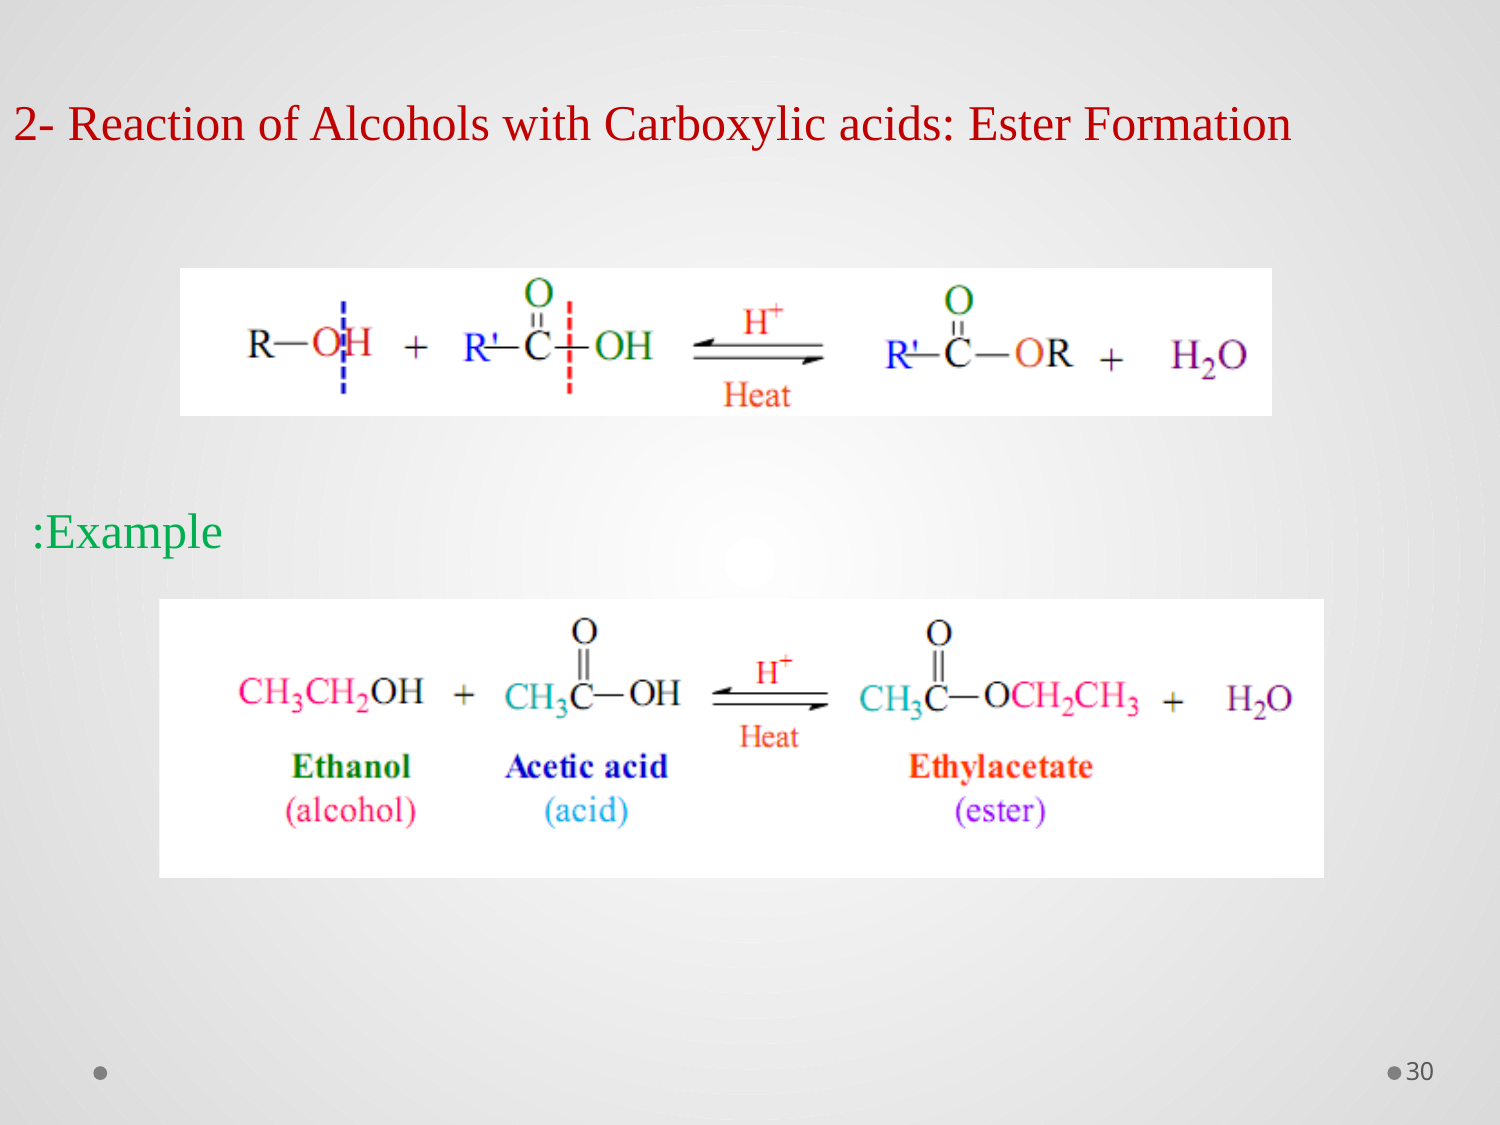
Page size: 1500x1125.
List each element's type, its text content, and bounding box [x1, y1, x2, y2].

text_box 2- Reaction of Alcohols with Carboxylic acids: Ester Formation [0, 82, 1321, 158]
picture [179, 267, 1273, 416]
text_box Example: [16, 491, 238, 567]
slide_number 30 [1401, 1042, 1494, 1103]
picture [159, 599, 1325, 878]
